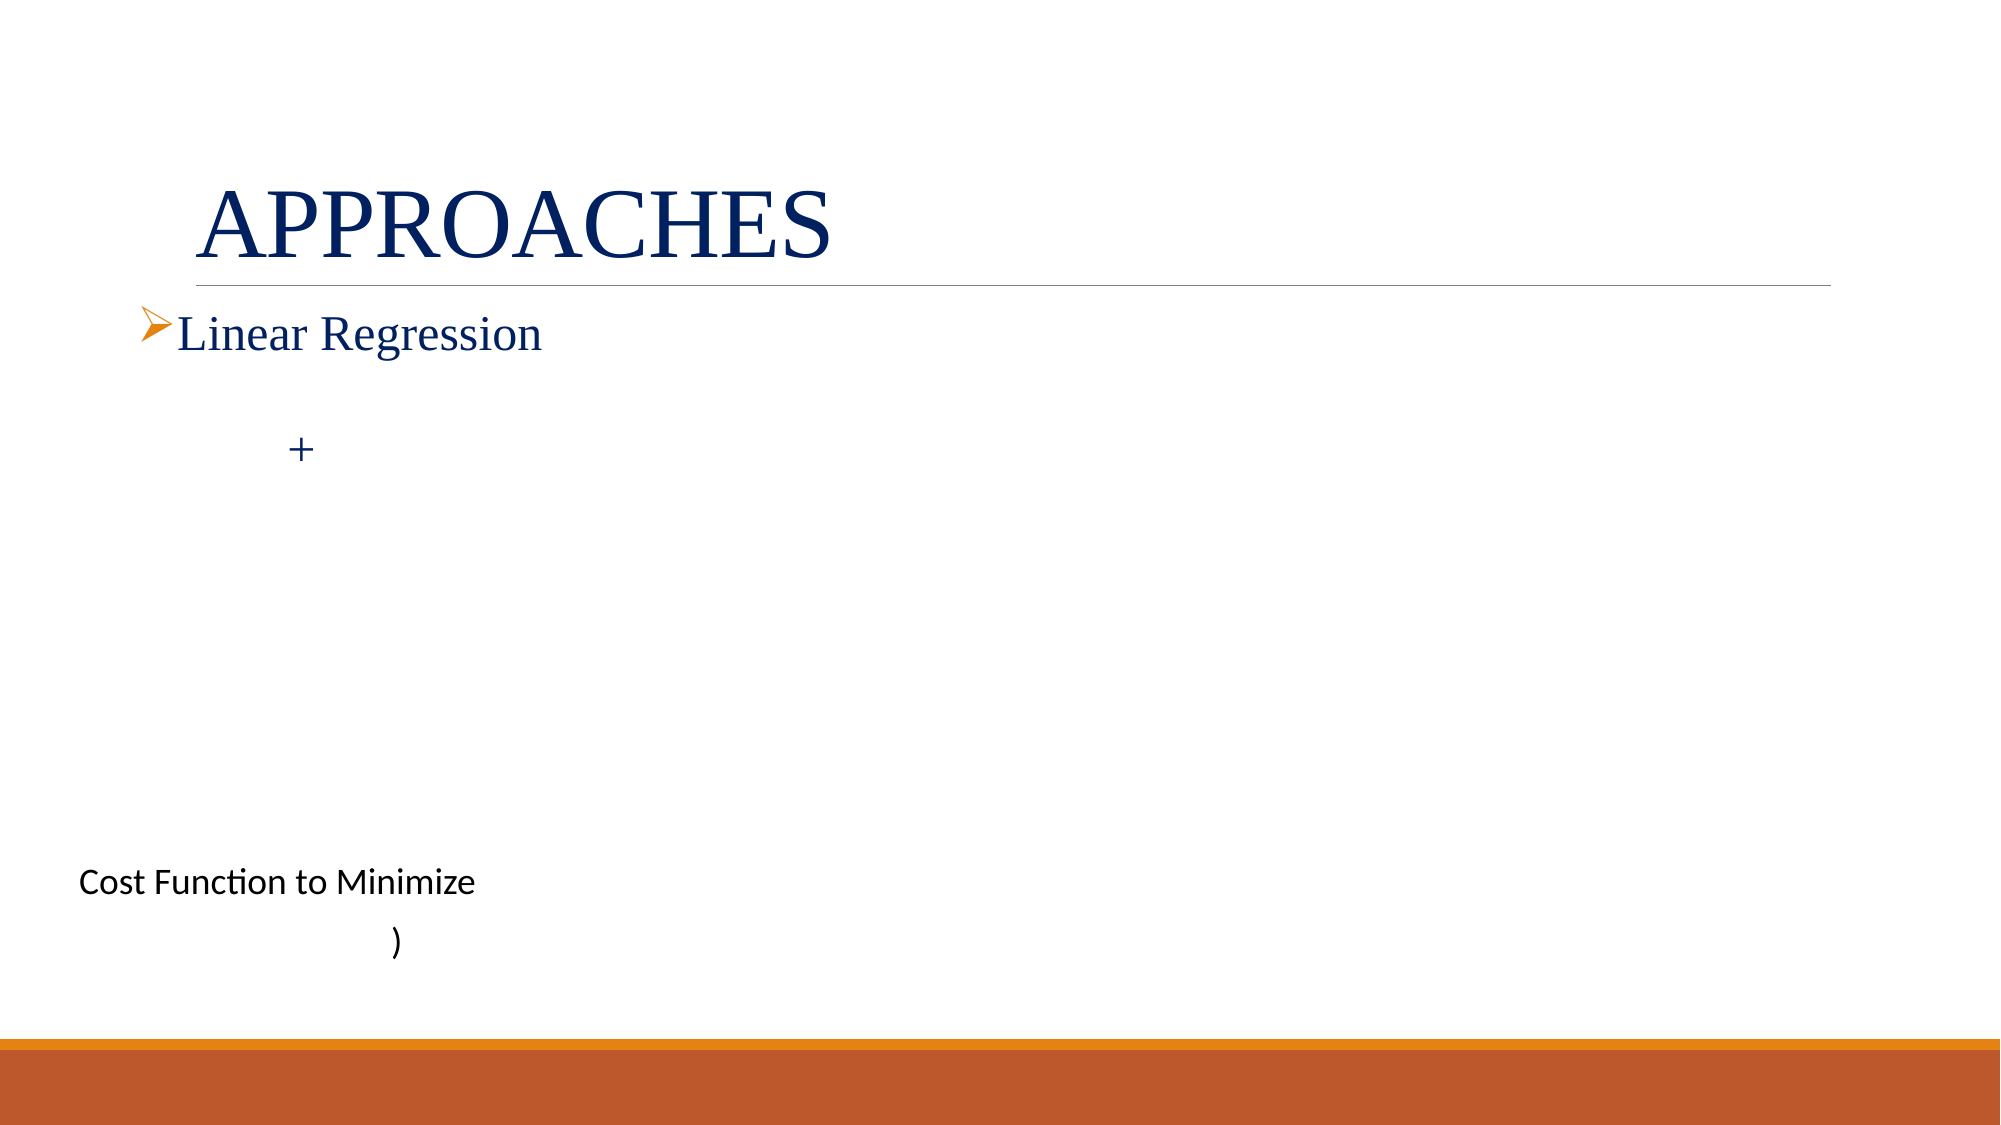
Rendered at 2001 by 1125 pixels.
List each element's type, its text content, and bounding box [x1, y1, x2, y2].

text_box Cost Function to Minimize [64, 849, 729, 909]
title APPROACHES [180, 47, 1830, 285]
